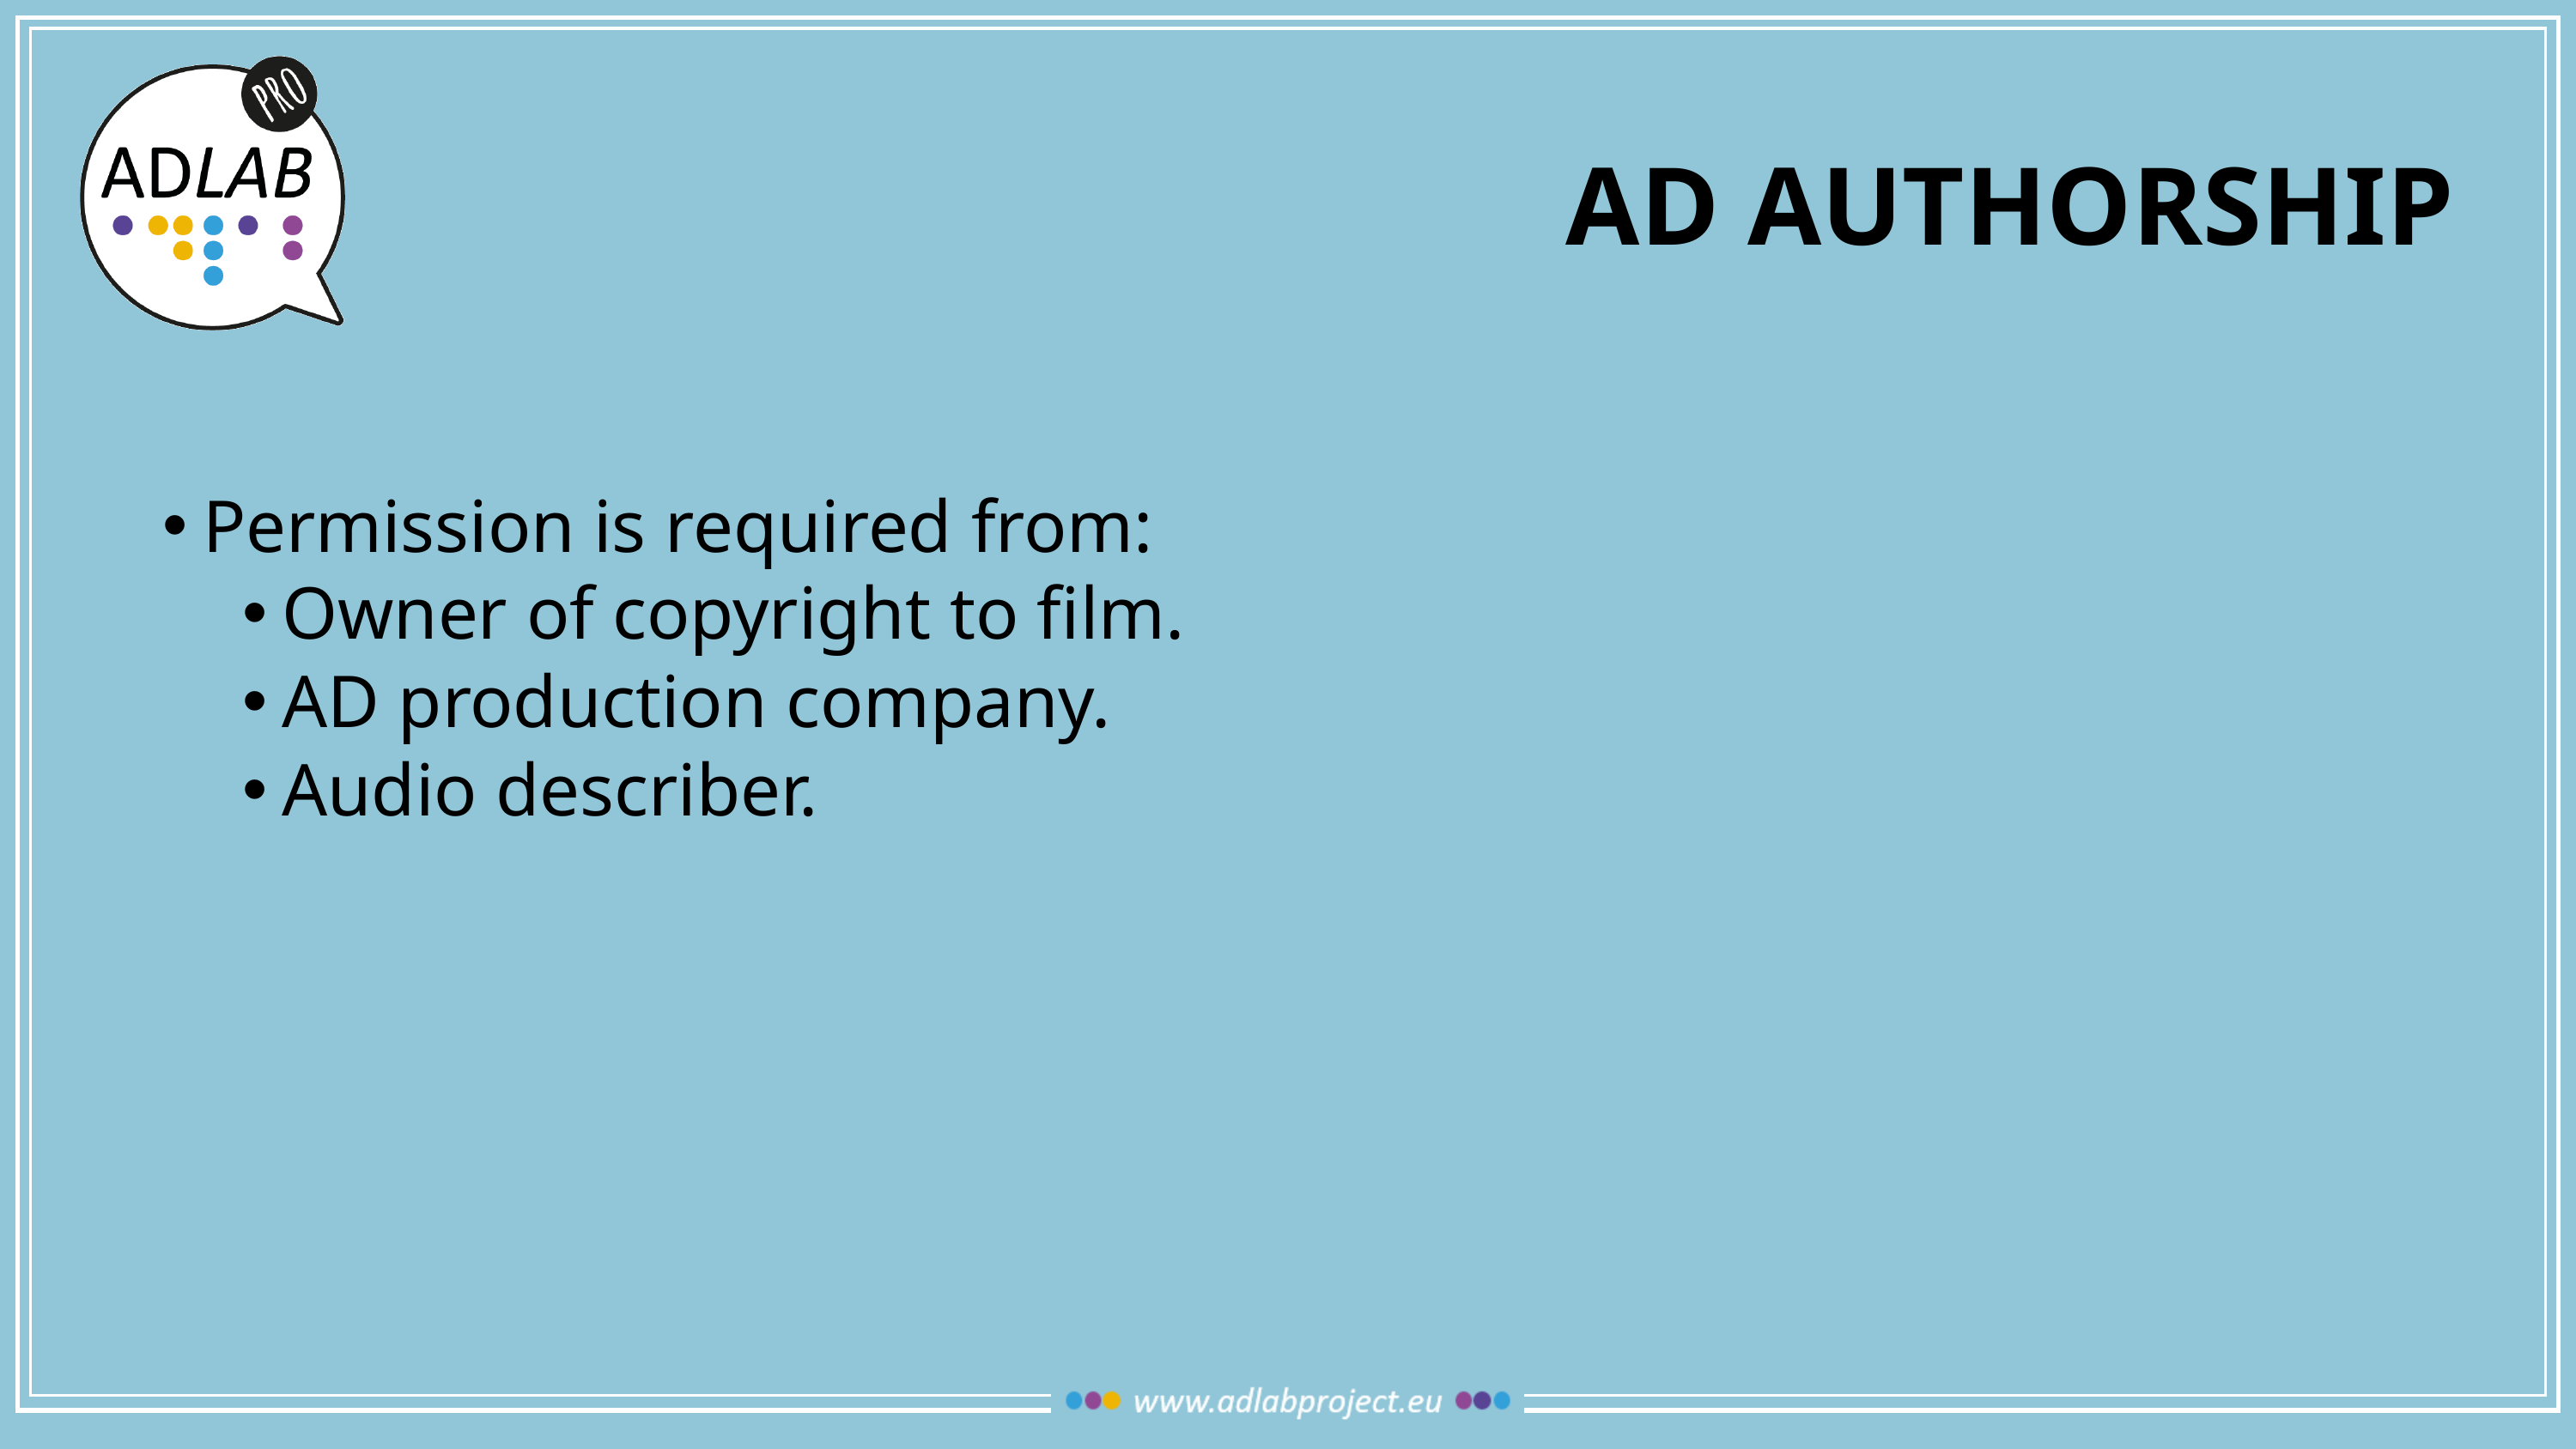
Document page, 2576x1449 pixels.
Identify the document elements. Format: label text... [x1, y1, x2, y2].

list Permission is required from: Owner of copyright to film. AD production company. Audio describer. [150, 431, 2467, 1181]
picture [1051, 1378, 1524, 1429]
title AD AUTHORSHIP [384, 70, 2467, 351]
picture [72, 49, 353, 330]
